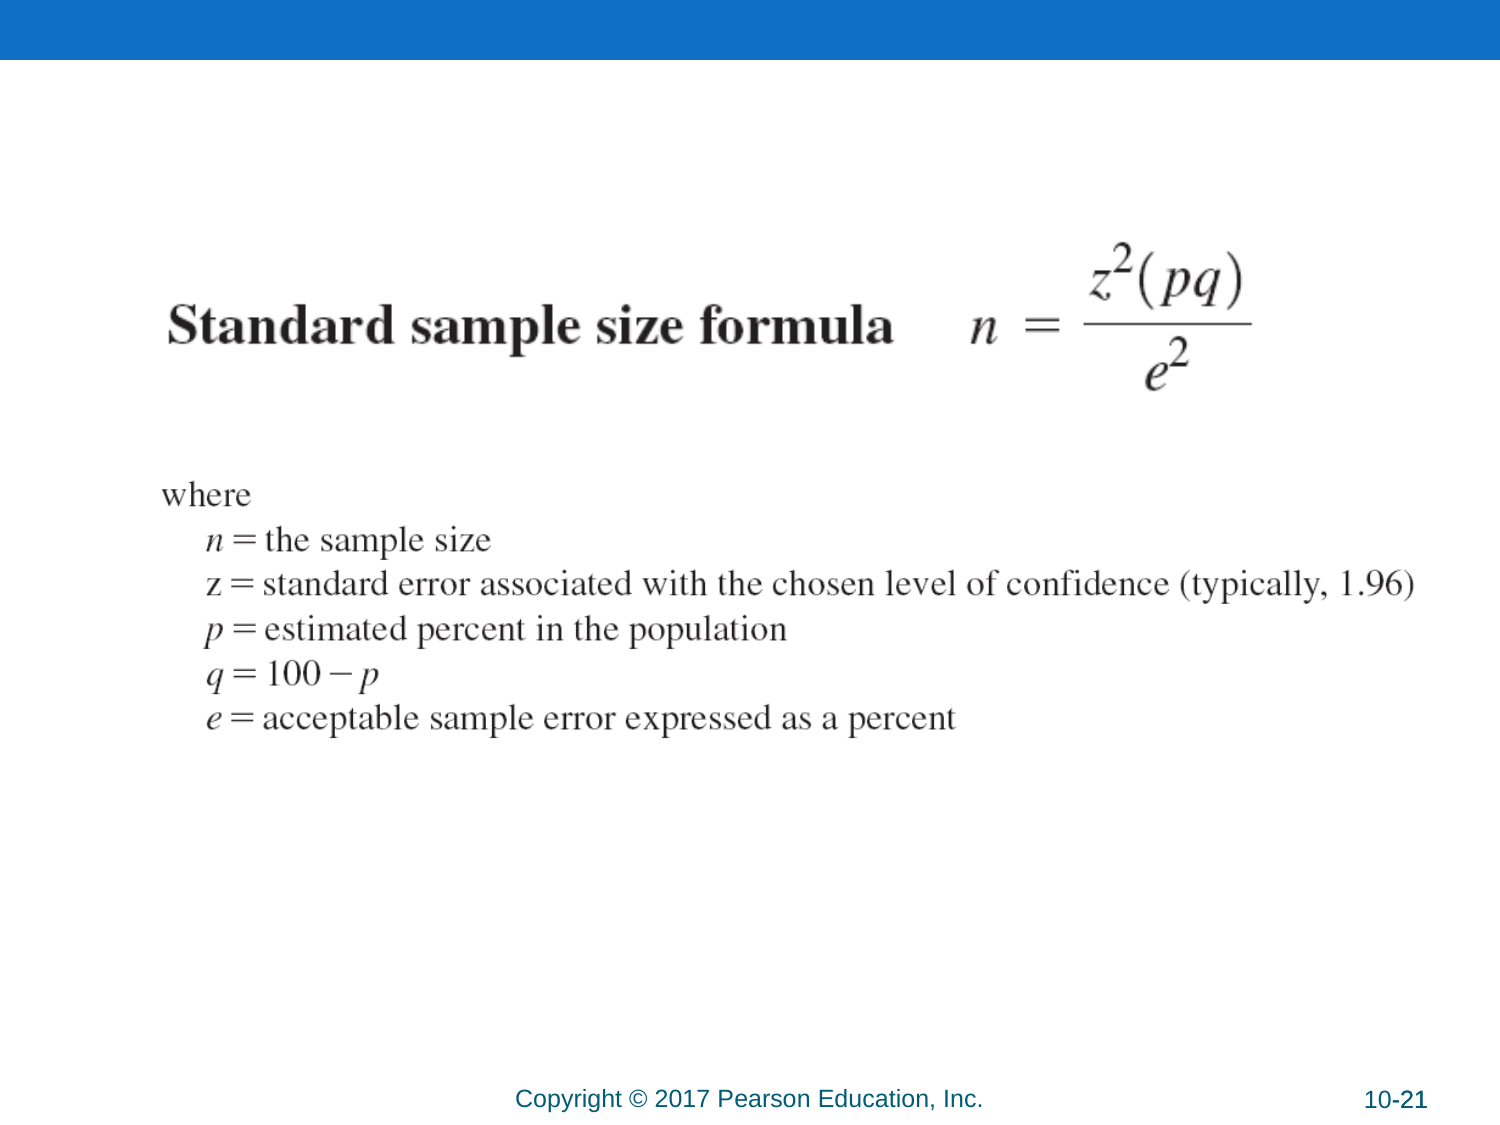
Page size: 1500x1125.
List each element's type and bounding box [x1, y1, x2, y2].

picture [162, 471, 1426, 743]
picture [162, 237, 1256, 410]
picture [641, 1100, 647, 1107]
